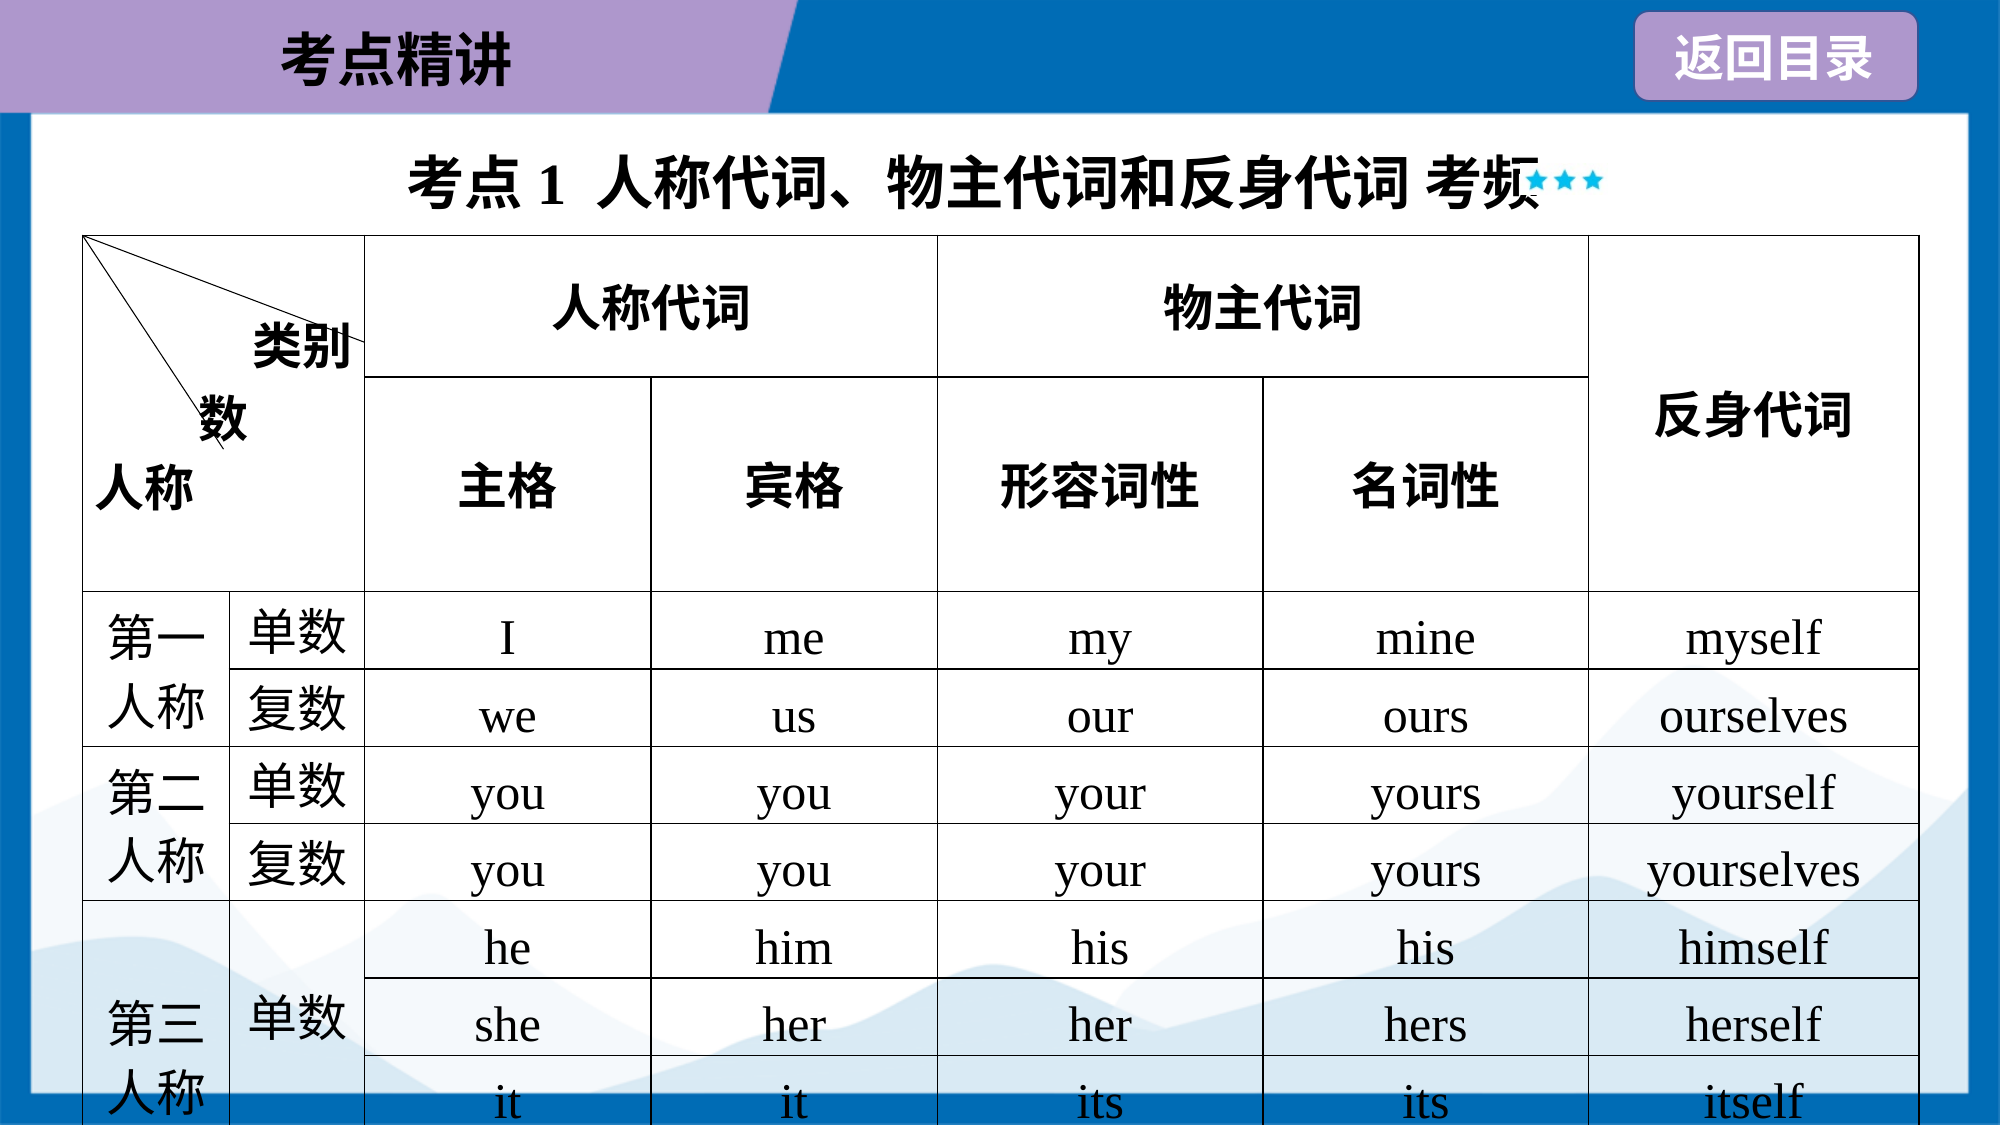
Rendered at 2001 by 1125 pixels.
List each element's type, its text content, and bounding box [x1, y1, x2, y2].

table_cell 宾格 [652, 378, 937, 591]
picture [0, 0, 2000, 1125]
table_cell I [365, 592, 650, 668]
table_cell herself [1589, 979, 1918, 1055]
table_cell its [938, 1056, 1262, 1125]
table_cell you [652, 824, 937, 900]
table_cell yours [1264, 747, 1588, 823]
table_cell 主格 [365, 378, 650, 591]
table_cell yourself [1589, 747, 1918, 823]
table_cell mine [1264, 592, 1588, 668]
table_cell our [938, 670, 1262, 746]
table_cell 名词性 [1264, 378, 1588, 591]
table_header 类别 数 人称 [83, 343, 364, 591]
table_cell 单数 [230, 901, 364, 1125]
table_cell 单数 [230, 592, 364, 668]
table_cell his [1264, 901, 1588, 977]
table_cell 第一 人称 [83, 592, 229, 746]
table_cell hers [1264, 979, 1588, 1055]
table_cell your [938, 747, 1262, 823]
table_cell 形容词性 [938, 378, 1262, 591]
table_cell 复数 [230, 670, 364, 746]
table_cell her [652, 979, 937, 1055]
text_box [82, 343, 224, 450]
table_cell 复数 [230, 824, 364, 900]
table_header 反身代词 [1589, 236, 1918, 591]
table_cell you [365, 747, 650, 823]
table_cell myself [1589, 592, 1918, 668]
table_cell himself [1589, 901, 1918, 977]
table_cell 第二 人称 [83, 747, 229, 900]
table_cell her [938, 979, 1262, 1055]
table_cell you [365, 824, 650, 900]
table_cell ourselves [1589, 670, 1918, 746]
table_cell she [365, 979, 650, 1055]
table_cell us [652, 670, 937, 746]
table_cell he [365, 901, 650, 977]
table_cell it [365, 1056, 650, 1125]
table_cell we [365, 670, 650, 746]
table_cell its [1264, 1056, 1588, 1125]
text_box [82, 235, 365, 343]
table_cell yourselves [1589, 824, 1918, 900]
table_cell 单数 [230, 747, 364, 823]
table_cell yours [1264, 824, 1588, 900]
table_cell your [938, 824, 1262, 900]
table_cell itself [1589, 1056, 1918, 1125]
text_box 考点1 人称代词、物主代词和反身代词 考频 . [82, 144, 1918, 215]
table_cell me [652, 592, 937, 668]
table_cell 第三 人称 [83, 901, 229, 1125]
table_header 物主代词 [938, 236, 1588, 376]
table_header 人称代词 [365, 236, 937, 376]
table_cell you [652, 747, 937, 823]
table_cell him [652, 901, 937, 977]
table_cell it [652, 1056, 937, 1125]
table_cell his [938, 901, 1262, 977]
table_cell ours [1264, 670, 1588, 746]
table_cell my [938, 592, 1262, 668]
